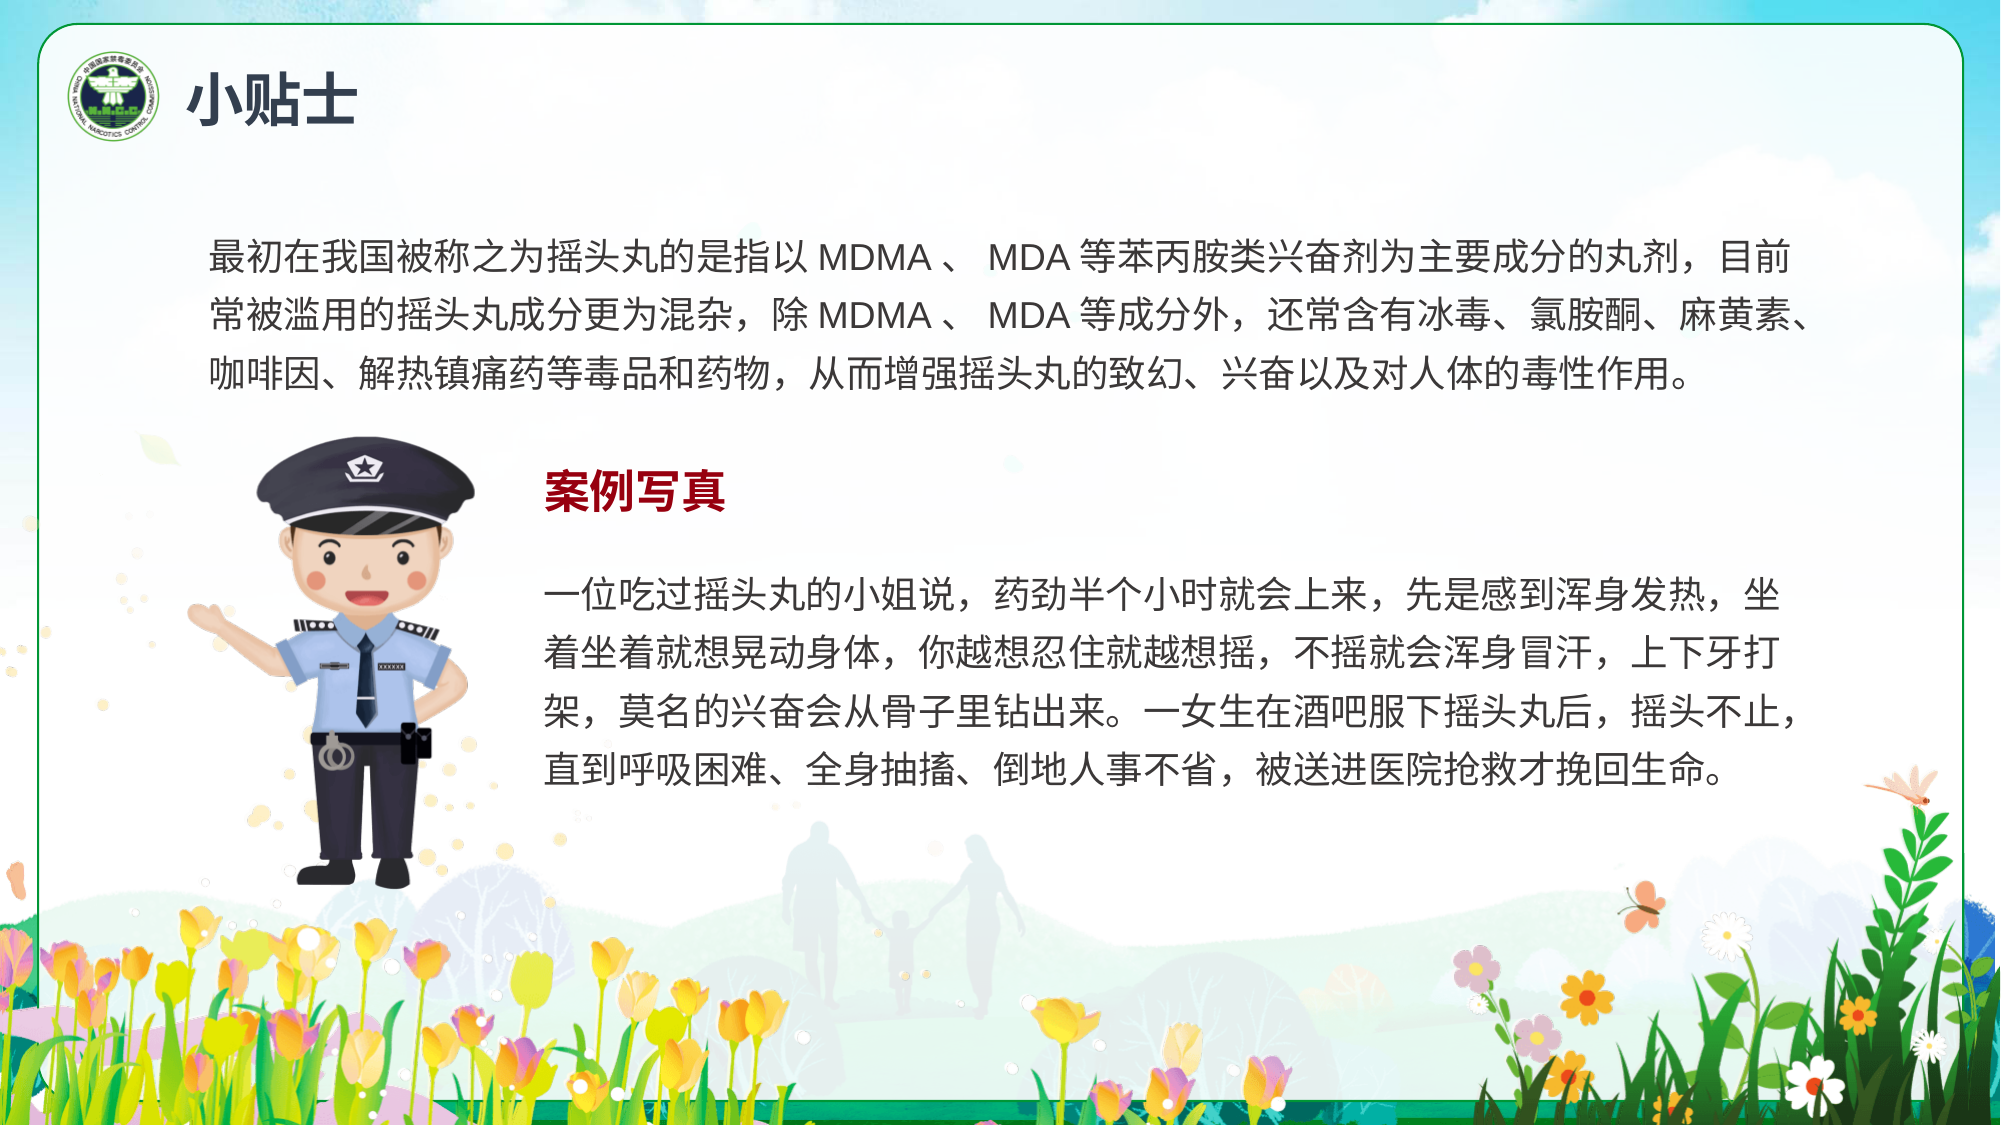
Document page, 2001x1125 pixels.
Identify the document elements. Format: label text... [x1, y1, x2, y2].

text_box 最初在我国被称之为摇头丸的是指以MDMA、MDA等苯丙胺类兴奋剂为主要成分的丸剂，目前常被滥用的摇头丸成分更为混杂，除MDMA、MDA等成分外，还常含有冰毒、氯胺酮、麻黄素、咖啡因、解热镇痛药等毒品和药物，从而增强摇头丸的致幻、兴奋以及对人体的毒性作用。 [193, 211, 1843, 550]
text_box 小贴士 [170, 56, 1102, 143]
picture [0, 0, 2001, 1125]
text_box 一位吃过摇头丸的小姐说，药劲半个小时就会上来，先是感到浑身发热，坐着坐着就想晃动身体，你越想忍住就越想摇，不摇就会浑身冒汗，上下牙打架，莫名的兴奋会从骨子里钻出来。一女生在酒吧服下摇头丸后，摇头不止，直到呼吸困难、全身抽搐、倒地人事不省，被送进医院抢救才挽回生命。 [528, 550, 1807, 975]
text_box 案例写真 [547, 455, 743, 525]
